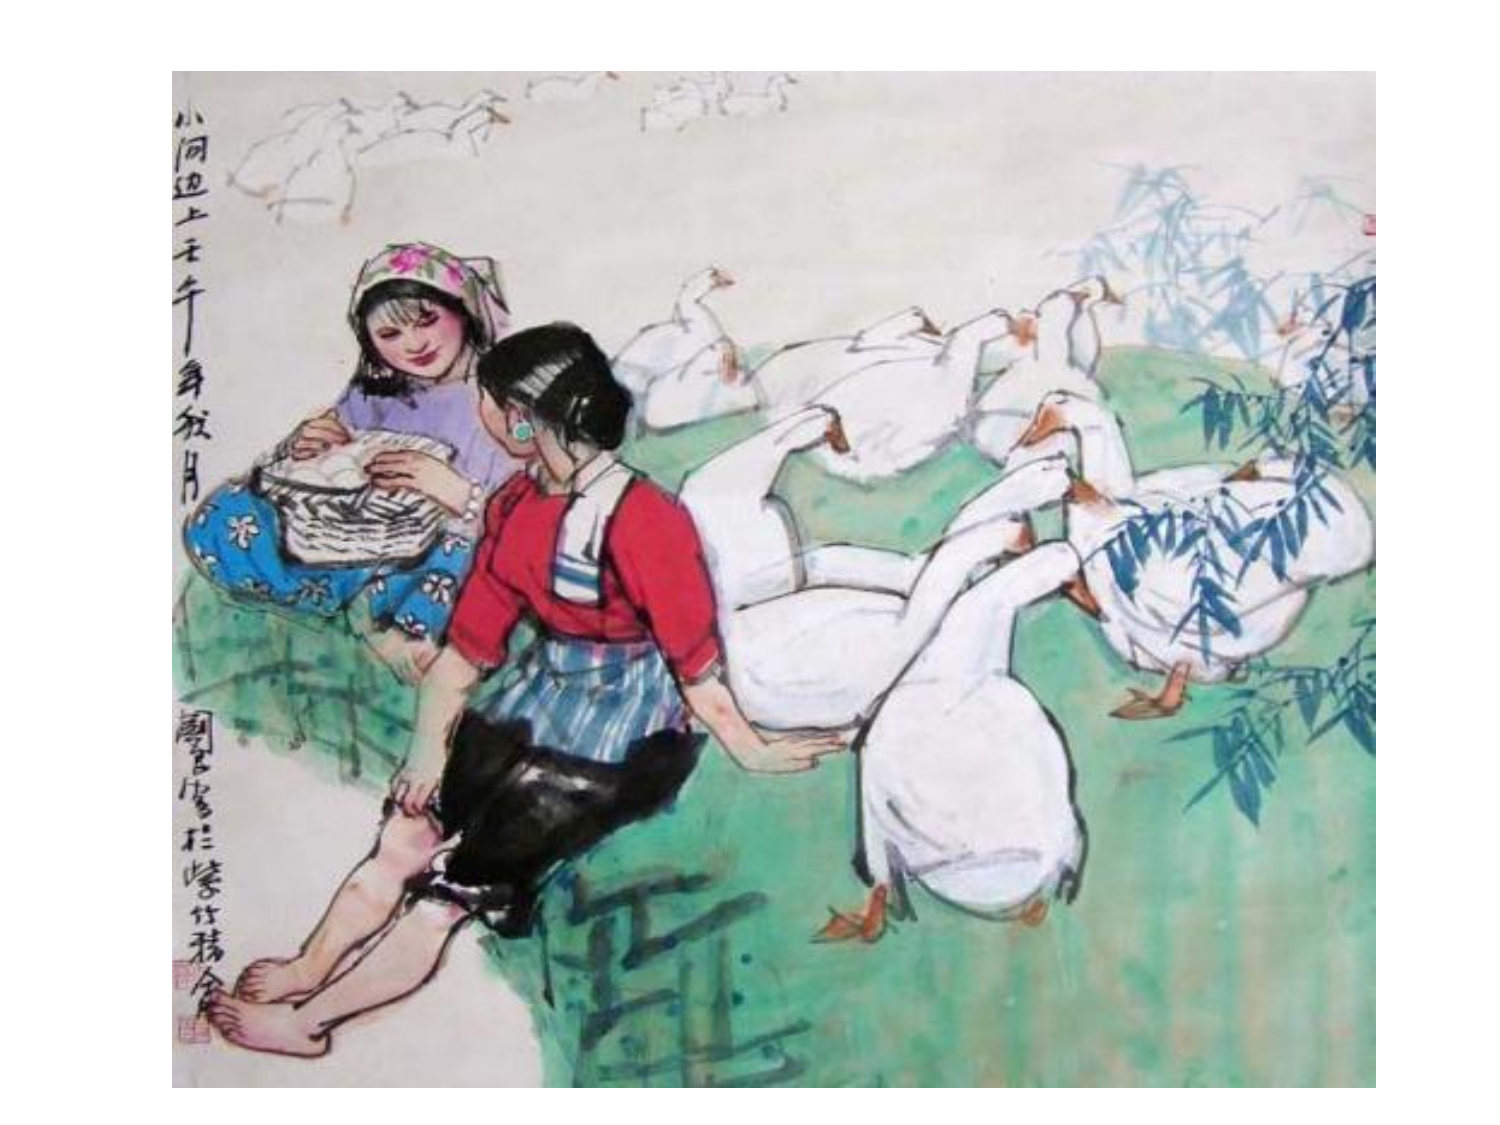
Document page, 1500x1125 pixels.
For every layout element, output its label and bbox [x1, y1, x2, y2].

picture [171, 71, 1376, 1088]
